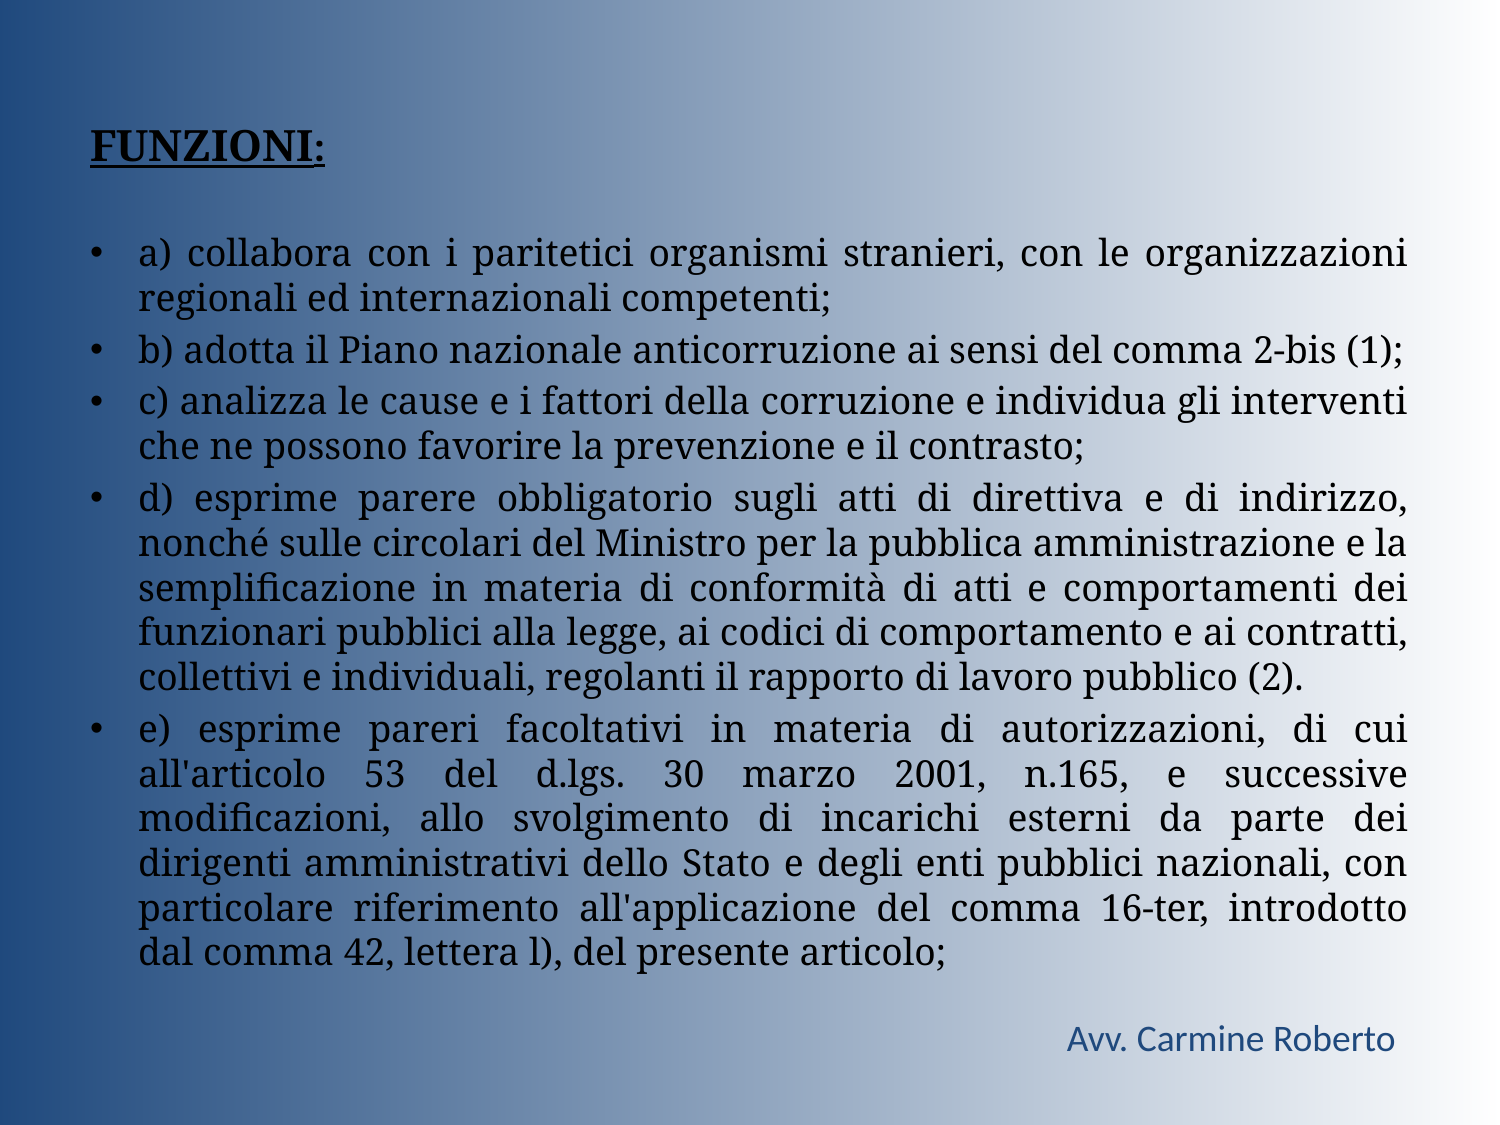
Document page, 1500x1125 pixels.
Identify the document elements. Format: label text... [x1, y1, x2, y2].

list FUNZIONI: a) collabora con i paritetici organismi stranieri, con le organizzazioni regionali ed internazionali competenti; b) adotta il Piano nazionale anticorruzione ai sensi del comma 2-bis (1); c) analizza le cause e i fattori della corruzione e individua gli interventi che ne possono favorire la prevenzione e il contrasto; d) esprime parere obbligatorio sugli atti di direttiva e di indirizzo, nonché sulle circolari del Ministro per la pubblica amministrazione e la semplificazione in materia di conformità di atti e comportamenti dei funzionari pubblici alla legge, ai codici di comportamento e ai contratti, collettivi e individuali, regolanti il rapporto di lavoro pubblico (2). e) esprime pareri facoltativi in materia di autorizzazioni, di cui all'articolo 53 del d.lgs. 30 marzo 2001, n.165, e successive modificazioni, allo svolgimento di incarichi esterni da parte dei dirigenti amministrativi dello Stato e degli enti pubblici nazionali, con particolare riferimento all'applicazione del comma 16-ter, introdotto dal comma 42, lettera l), del presente articolo; [75, 110, 1425, 1005]
text_box Avv. Carmine Roberto [1052, 1007, 1425, 1067]
